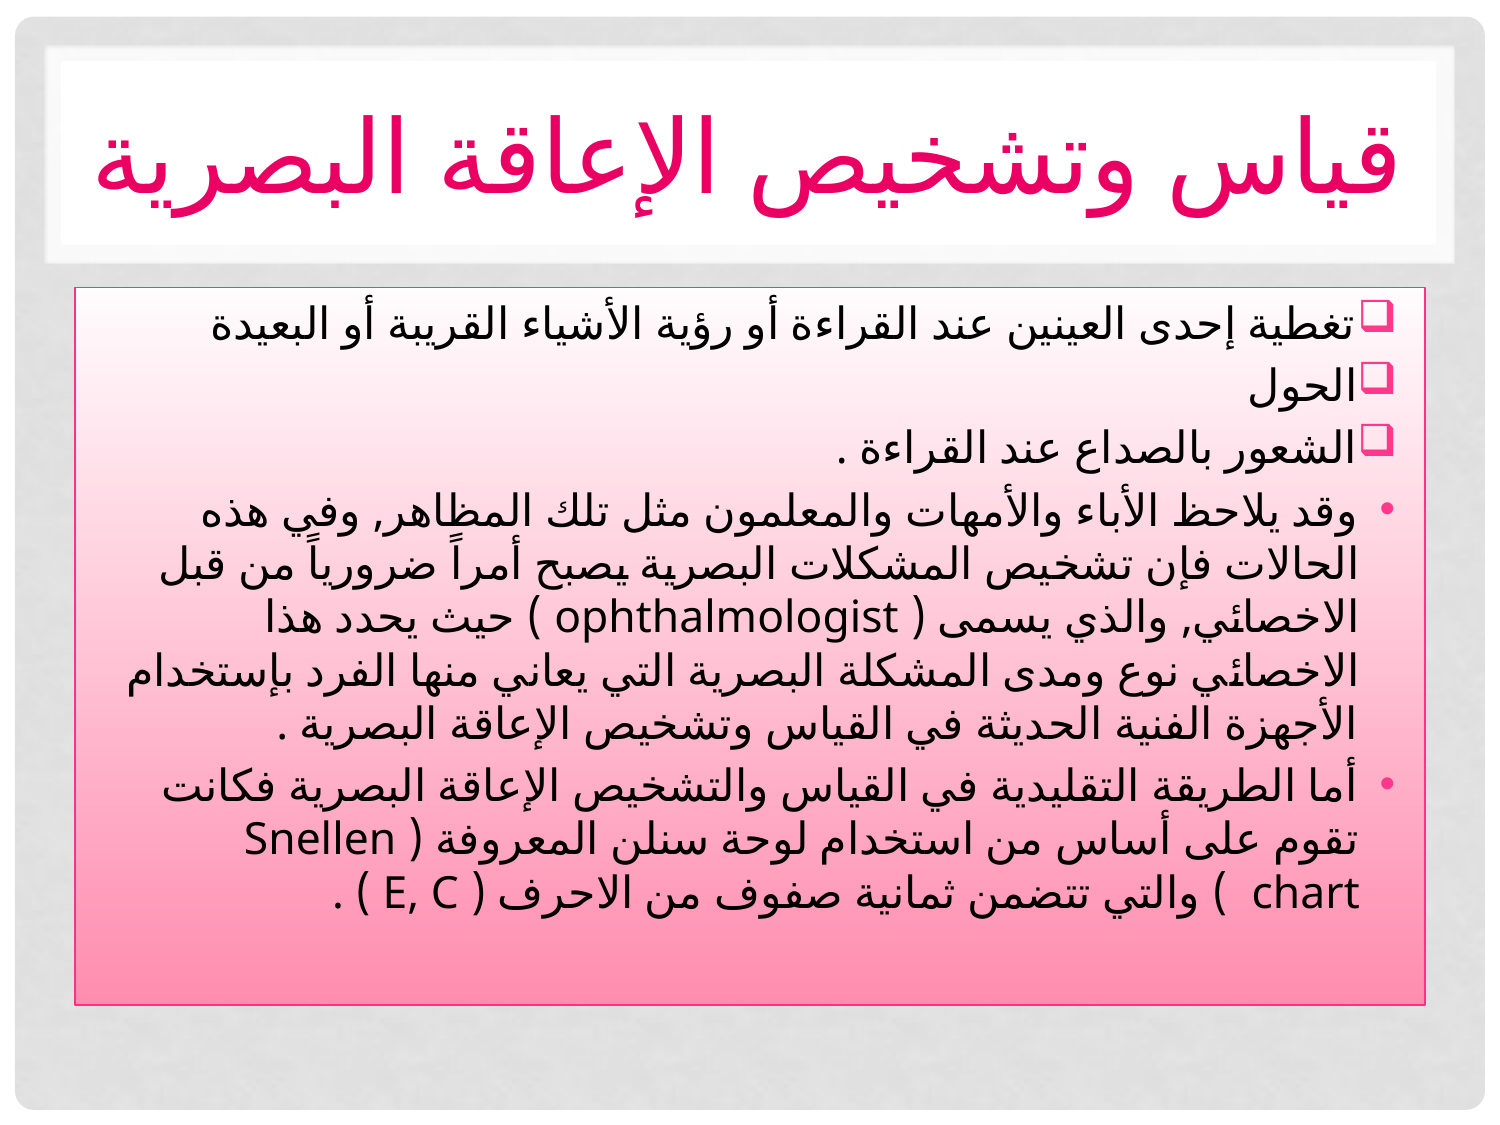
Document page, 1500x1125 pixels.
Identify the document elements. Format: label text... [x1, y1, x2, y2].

list تغطية إحدى العينين عند القراءة أو رؤية الأشياء القريبة أو البعيدة الحول الشعور بالصداع عند القراءة . وقد يلاحظ الأباء والأمهات والمعلمون مثل تلك المظاهر, وفي هذه الحالات فإن تشخيص المشكلات البصرية يصبح أمراً ضرورياً من قبل الاخصائي, والذي يسمى ( ophthalmologist ) حيث يحدد هذا الاخصائي نوع ومدى المشكلة البصرية التي يعاني منها الفرد بإستخدام الأجهزة الفنية الحديثة في القياس وتشخيص الإعاقة البصرية . أما الطريقة التقليدية في القياس والتشخيص الإعاقة البصرية فكانت تقوم على أساس من استخدام لوحة سنلن المعروفة ( Snellen chart ) والتي تتضمن ثمانية صفوف من الاحرف ( E, C ) . [74, 287, 1426, 1006]
title قياس وتشخيص الإعاقة البصرية [69, 66, 1425, 238]
